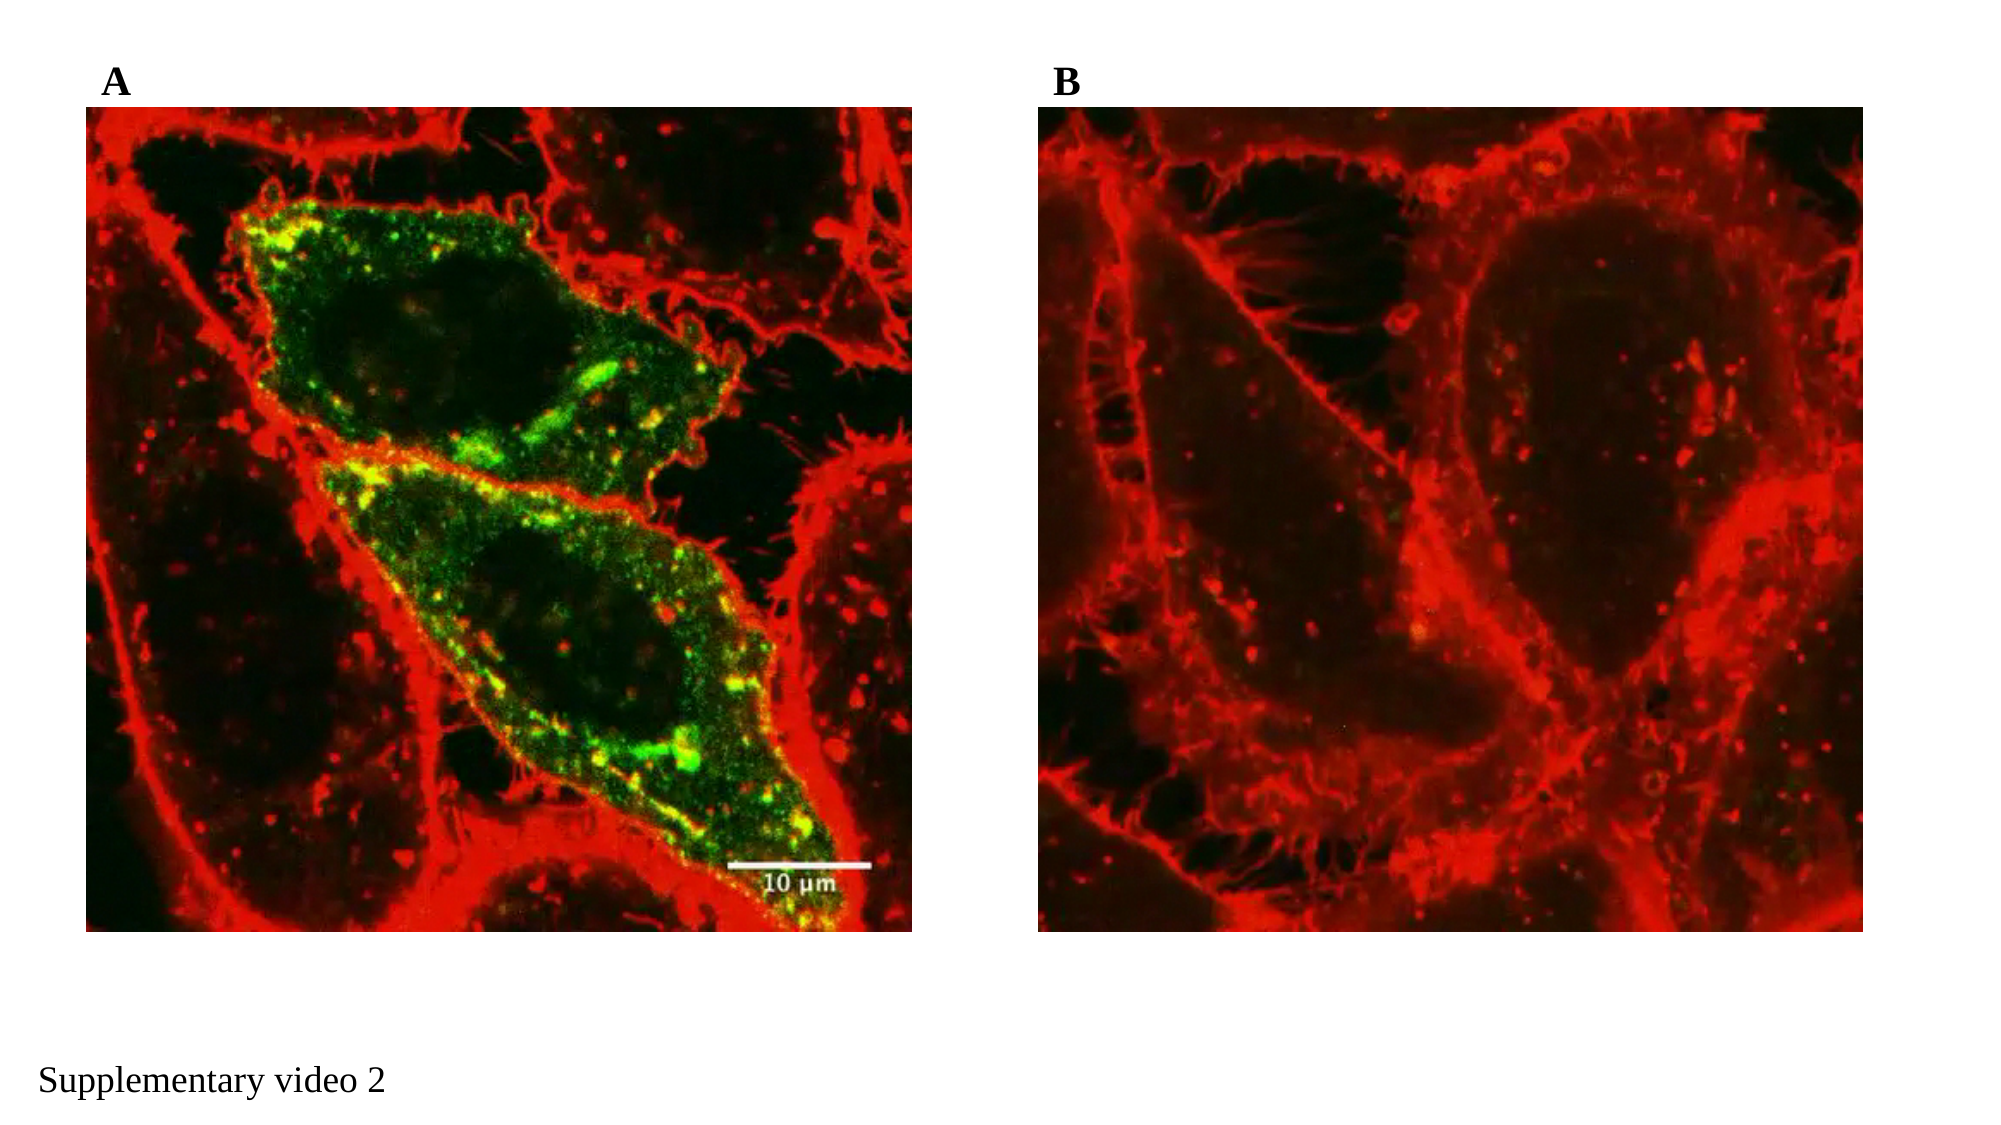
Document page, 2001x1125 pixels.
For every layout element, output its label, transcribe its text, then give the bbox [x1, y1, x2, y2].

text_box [1038, 106, 1864, 933]
text_box A [86, 46, 147, 106]
text_box B [1038, 46, 1096, 106]
text_box Supplementary video 2 [23, 1047, 402, 1108]
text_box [85, 106, 912, 933]
